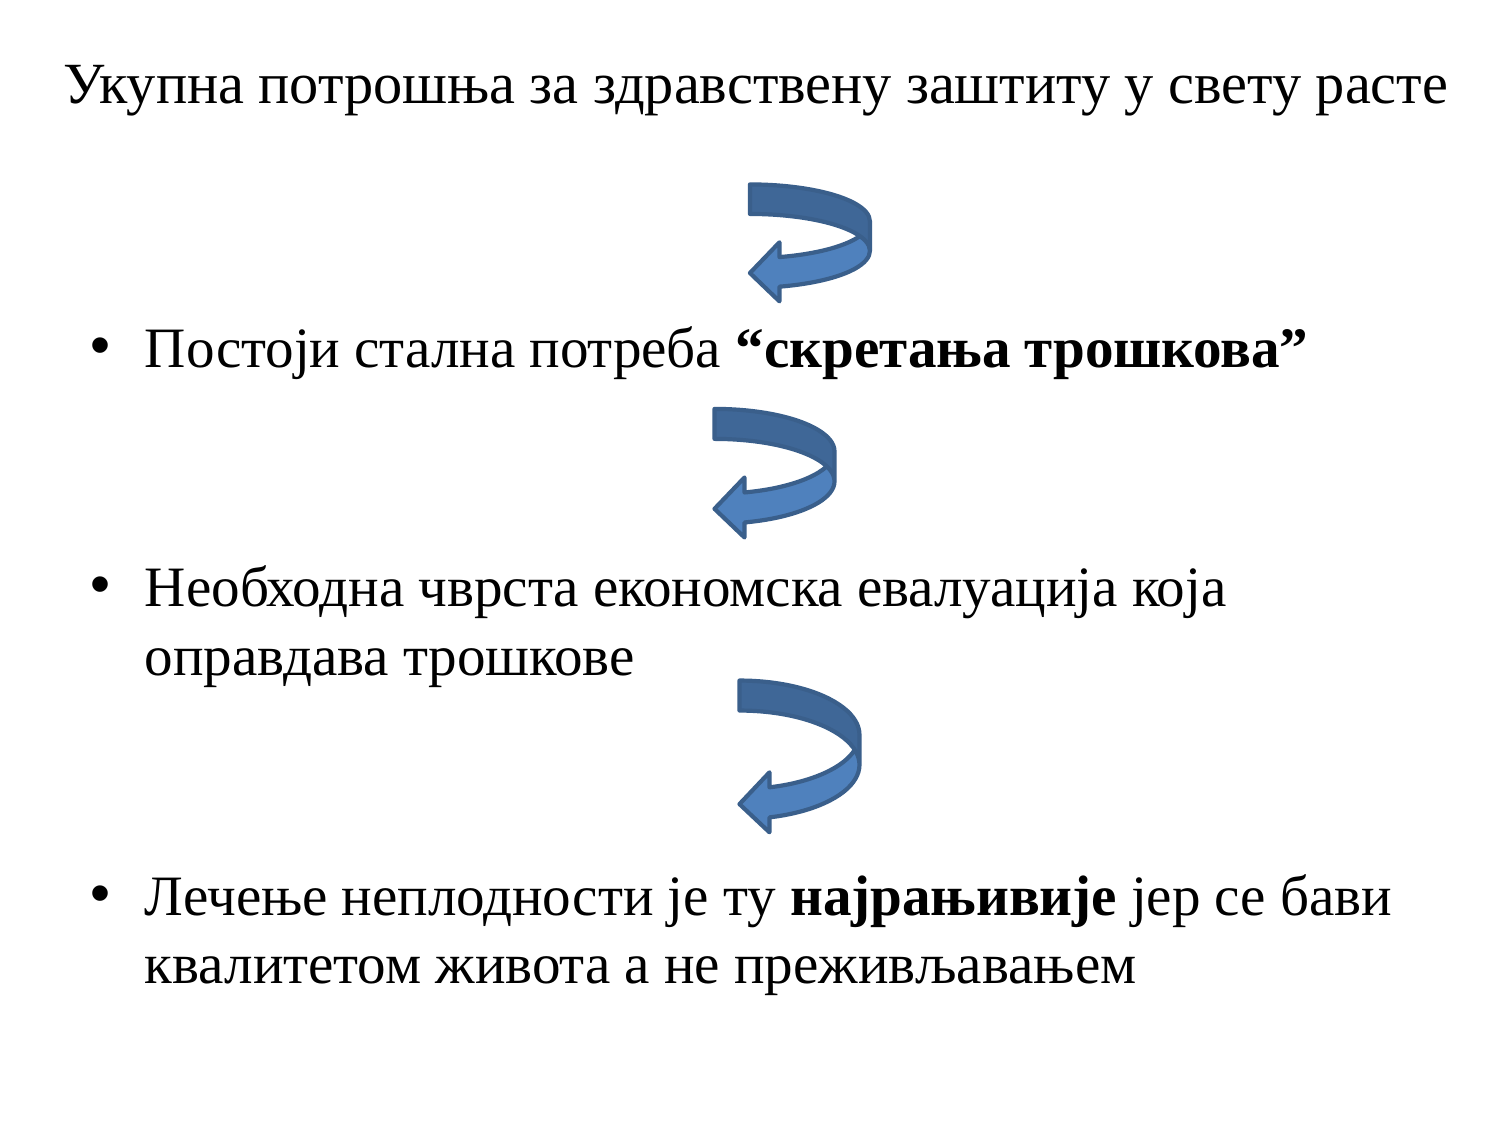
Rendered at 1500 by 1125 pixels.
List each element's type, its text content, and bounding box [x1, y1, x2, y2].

text_box [712, 406, 837, 540]
list Постоји стална потреба “скретања трошкова” Необходна чврста економска евалуација која оправдава трошкове Лечење неплодности је ту најрањивије јер се бави квалитетом живота а не преживљавањем [75, 302, 1425, 1005]
title Укупна потрошња за здравствену заштиту у свету расте [41, 45, 1471, 256]
text_box [747, 182, 873, 304]
text_box [737, 678, 862, 835]
